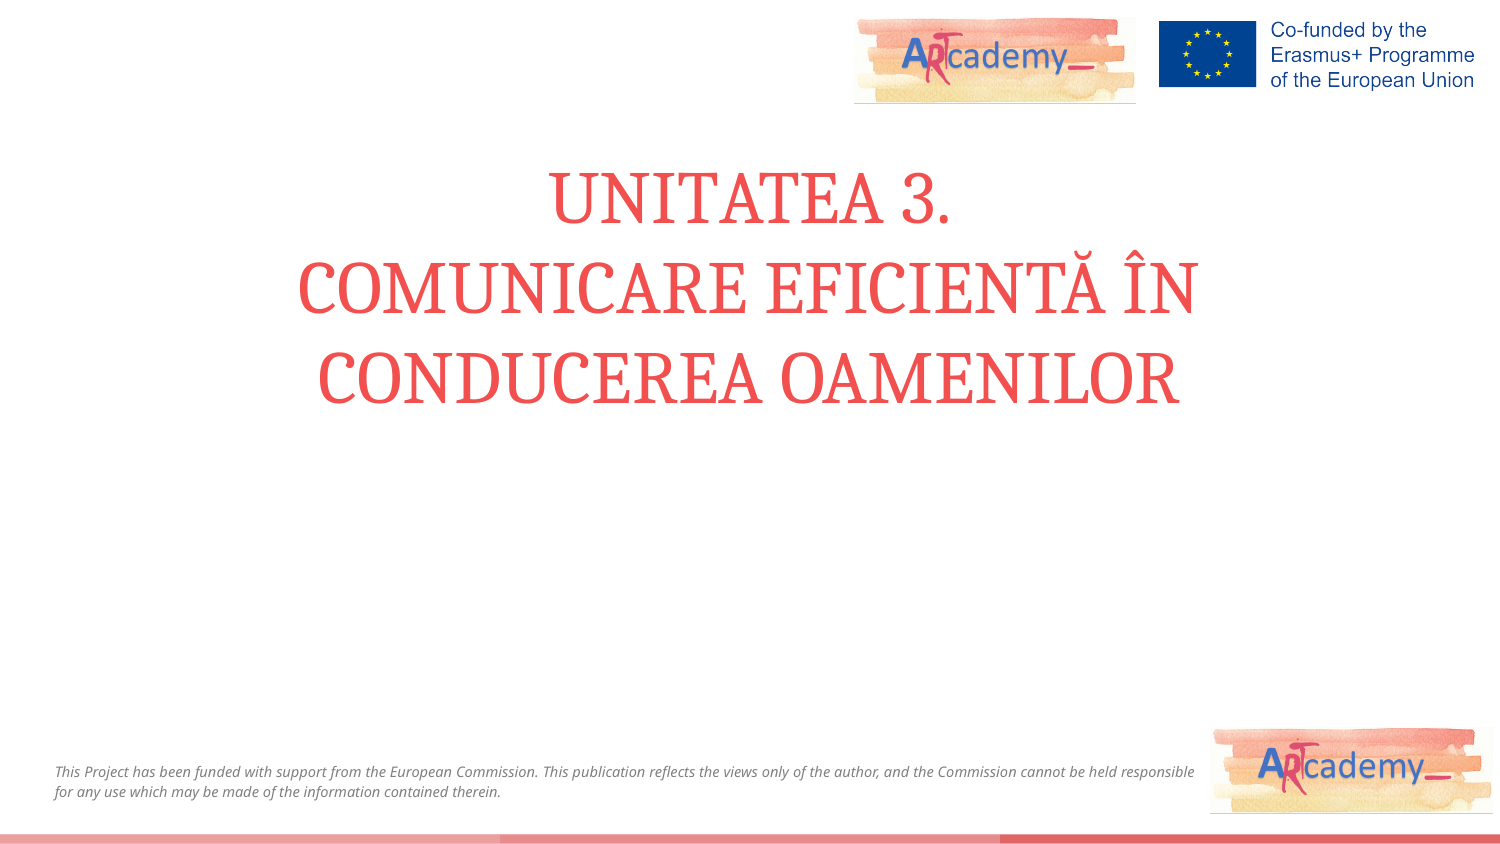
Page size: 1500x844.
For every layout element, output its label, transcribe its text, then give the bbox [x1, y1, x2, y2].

text_box This Project has been funded with support from the European Commission. This publication reflects the views only of the author, and the Commission cannot be held responsible for any use which may be made of the information contained therein. [39, 754, 1205, 799]
picture [854, 0, 1137, 134]
picture [1158, 21, 1474, 91]
title UNITATEA 3. COMUNICARE EFICIENTĂ ÎN CONDUCEREA OAMENILOR [164, 148, 1336, 434]
picture [1210, 709, 1493, 844]
